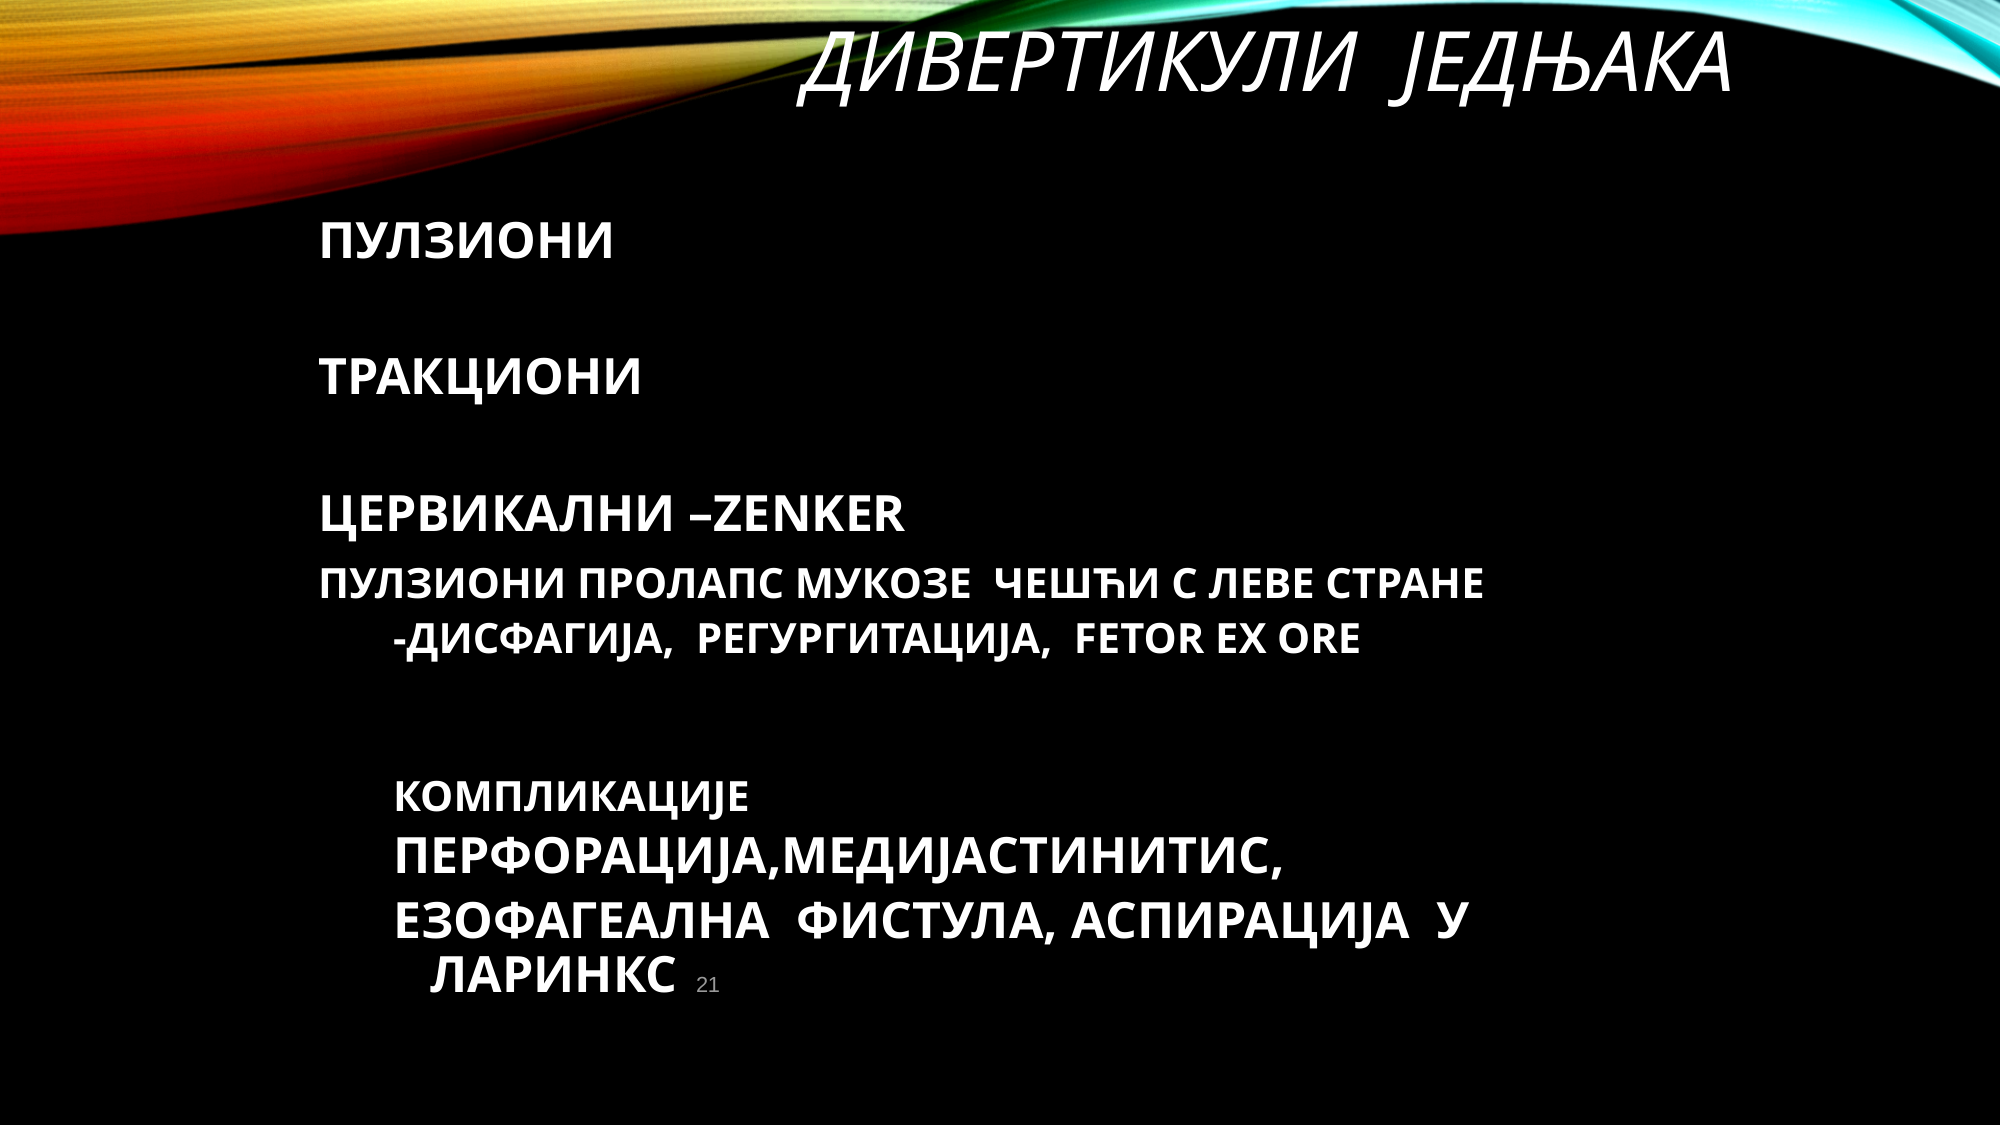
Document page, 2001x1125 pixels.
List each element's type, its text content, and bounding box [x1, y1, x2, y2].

slide_number 21 [384, 958, 735, 1009]
title ДИВЕРТИКУЛИ ЈЕДЊАКА [249, 0, 1750, 129]
list ПУЛЗИОНИ ТРАКЦИОНИ ЦЕРВИКАЛНИ –ZENKER ПУЛЗИОНИ ПРОЛАПС МУКОЗЕ ЧЕШЋИ С ЛЕВЕ СТРАНЕ -ДИСФАГИЈА, РЕГУРГИТАЦИЈА, FETOR EX ORE КОМПЛИКАЦИЈЕ ПЕРФОРАЦИЈА,МЕДИЈАСТИНИТИС, ЕЗОФАГЕАЛНА ФИСТУЛА, АСПИРАЦИЈА У ЛАРИНКС [303, 208, 1705, 1059]
picture [0, 0, 2000, 237]
